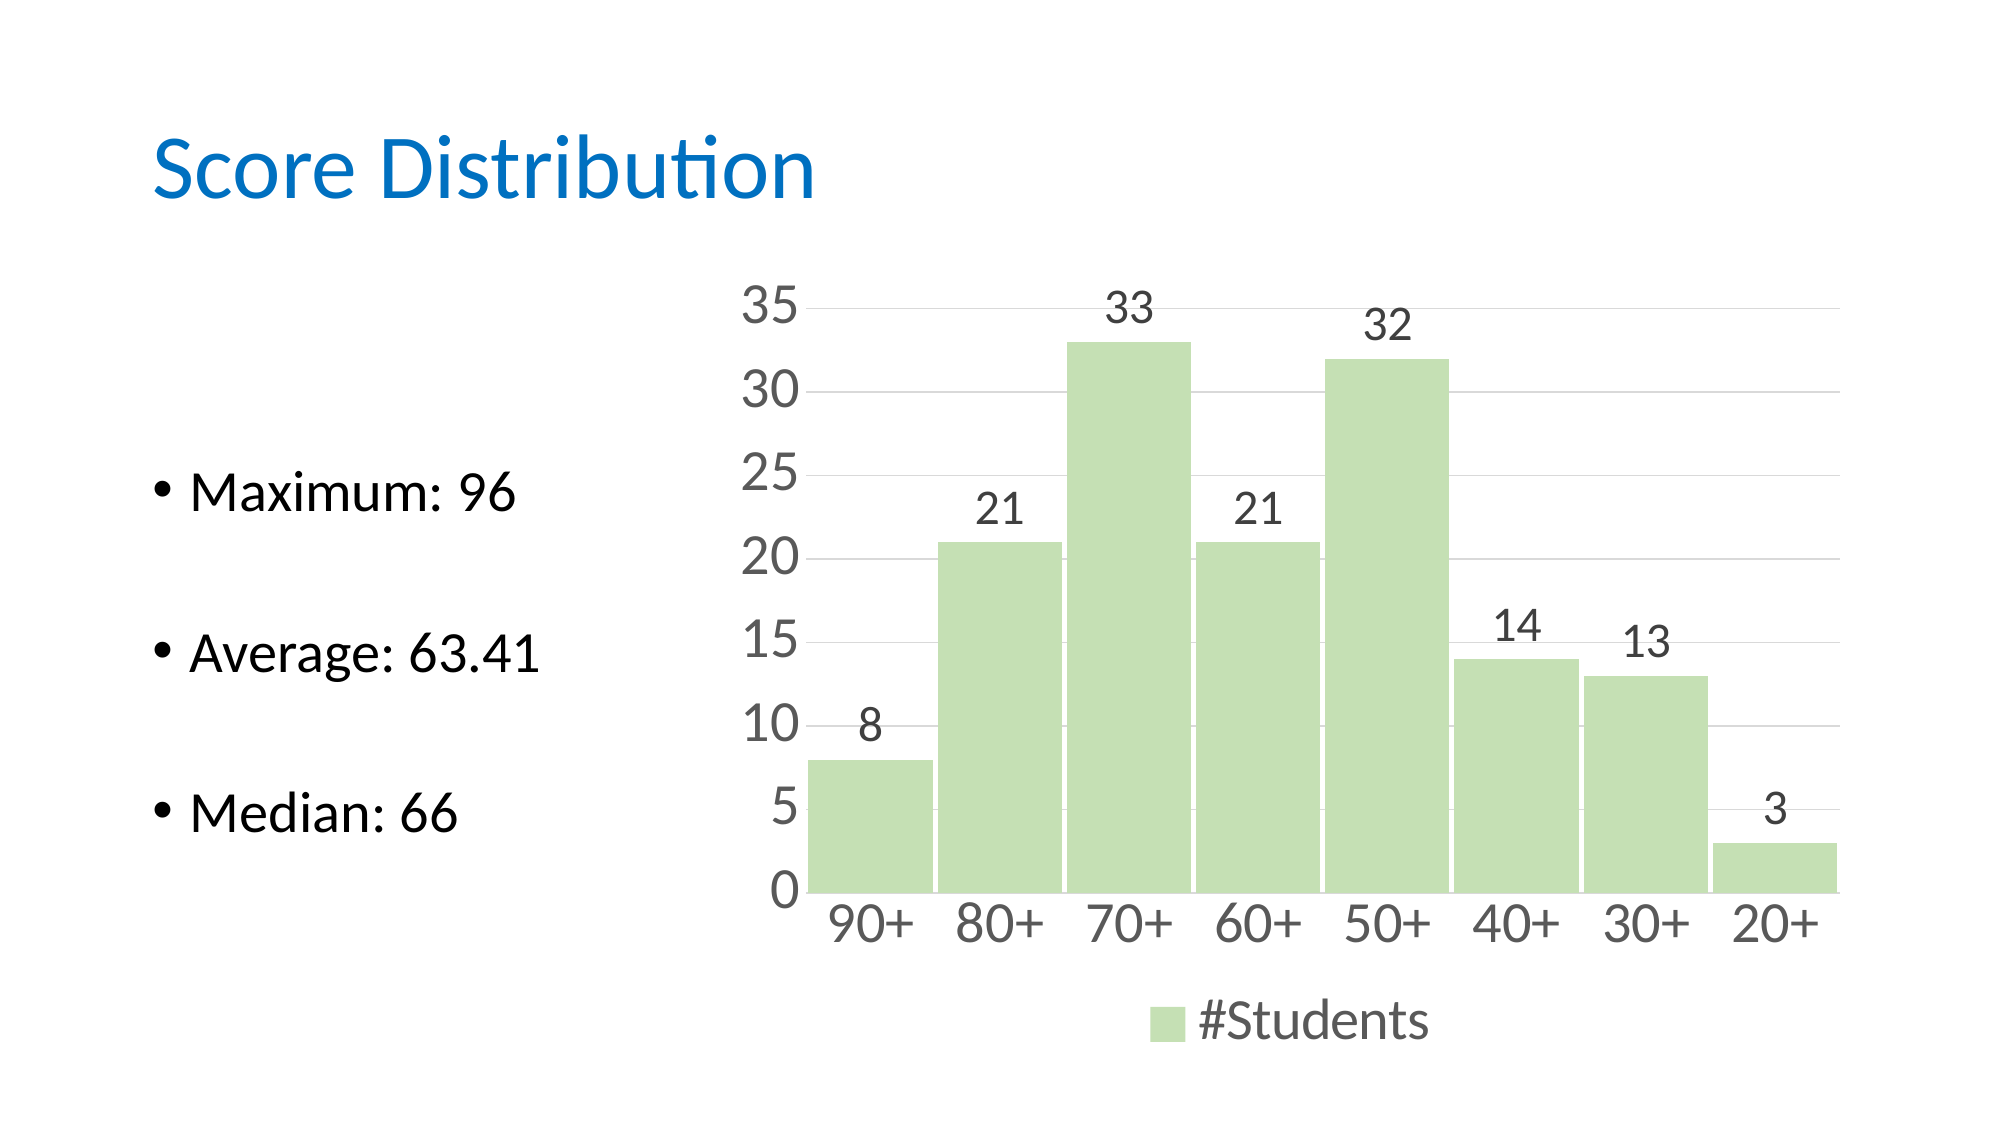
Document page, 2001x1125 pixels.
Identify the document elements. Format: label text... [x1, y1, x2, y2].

text_box Maximum: 96 Average: 63.41 Median: 66 [137, 376, 717, 1014]
title Score Distribution [137, 59, 1863, 278]
chart [717, 263, 1863, 1066]
